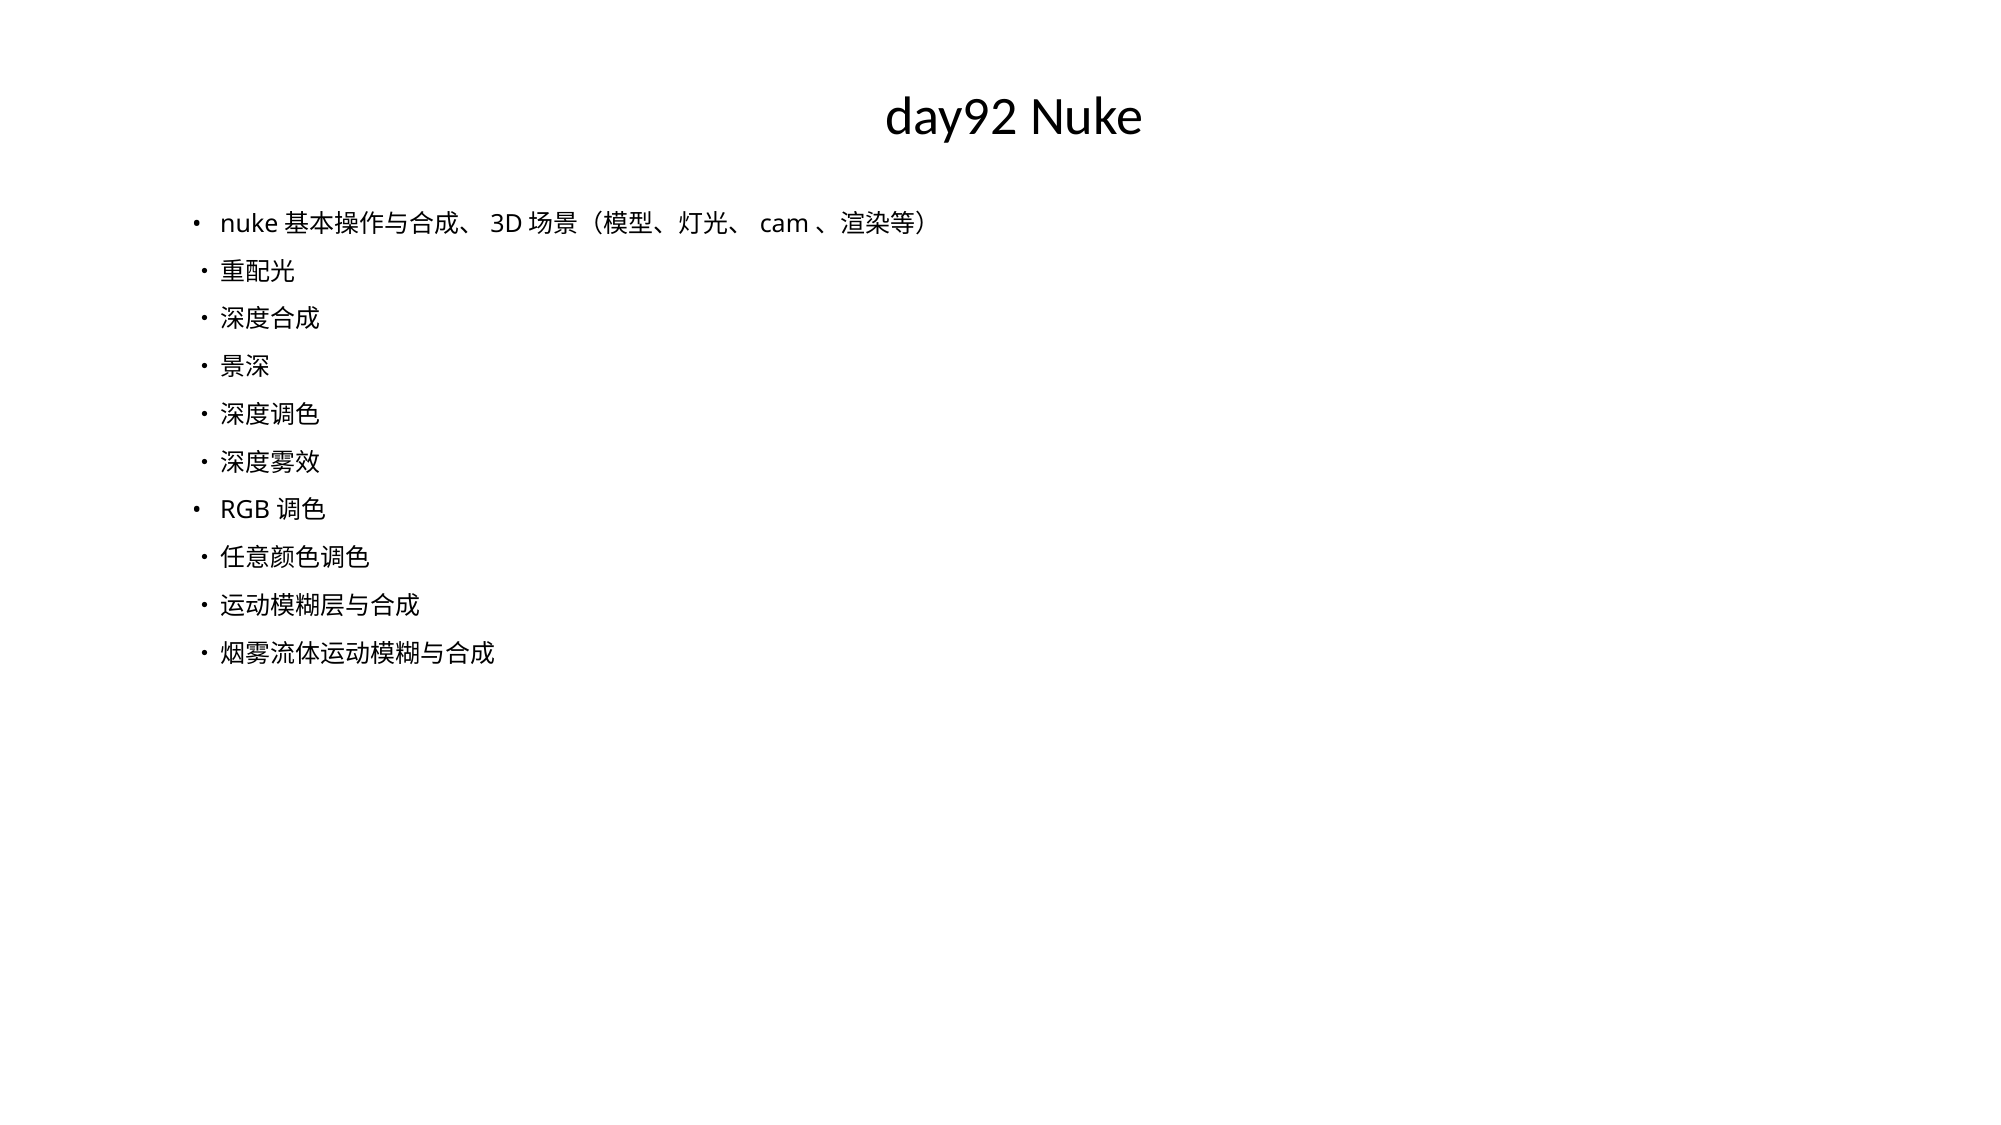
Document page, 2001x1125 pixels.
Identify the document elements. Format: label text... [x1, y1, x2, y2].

subtitle • nuke基本操作与合成、3D场景（模型、灯光、cam、渲染等） • 重配光 • 深度合成 • 景深 • 深度调色 • 深度雾效 • RGB调色 • 任意颜色调色 • 运动模糊层与合成 • 烟雾流体运动模糊与合成 [176, 203, 1815, 903]
title day92 Nuke [543, 41, 1486, 154]
